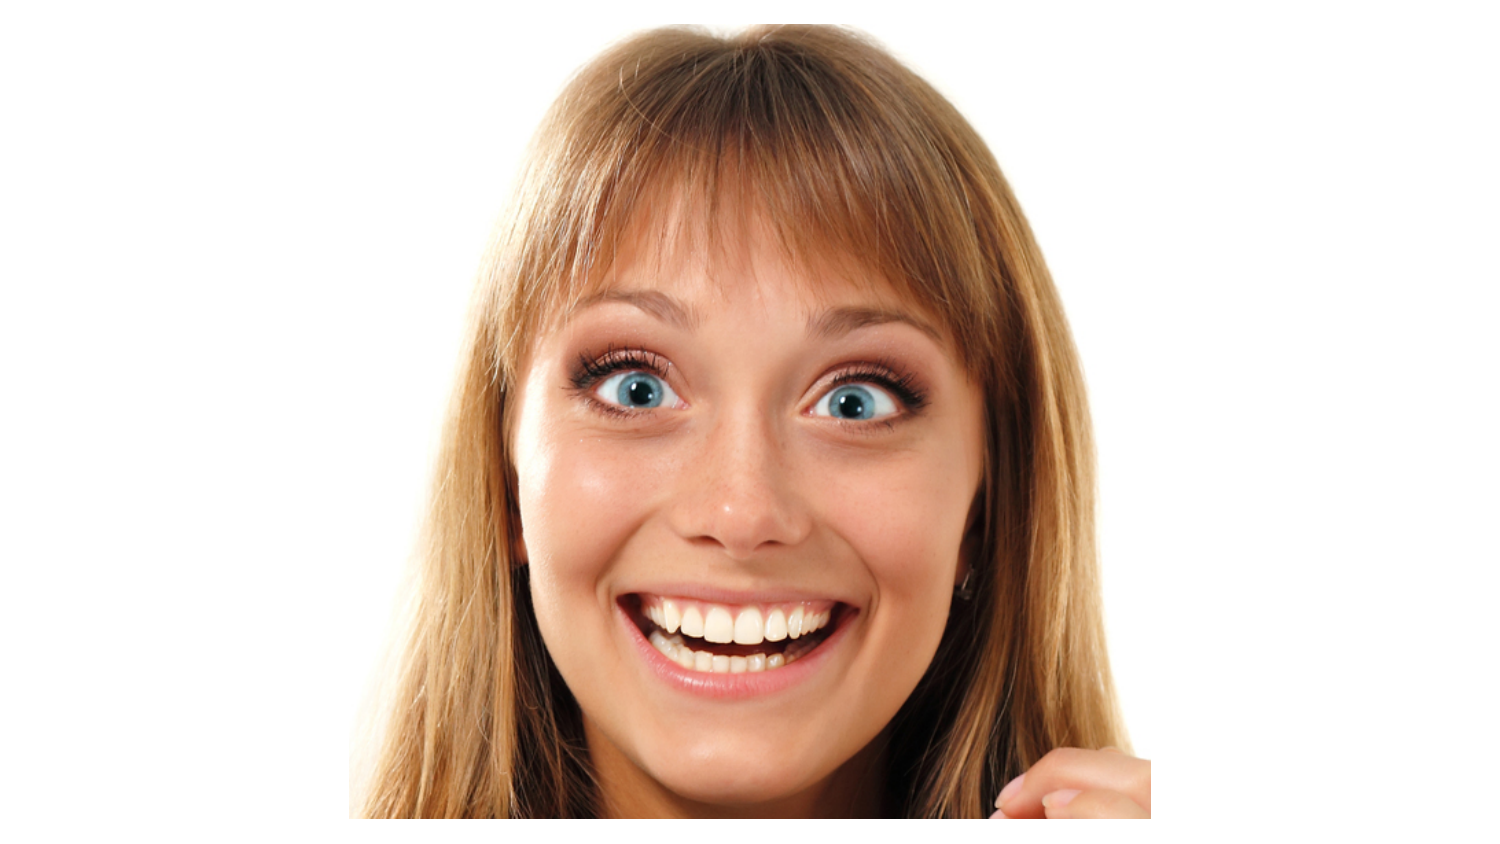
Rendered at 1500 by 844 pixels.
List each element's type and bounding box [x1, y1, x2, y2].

picture [349, 24, 1151, 820]
